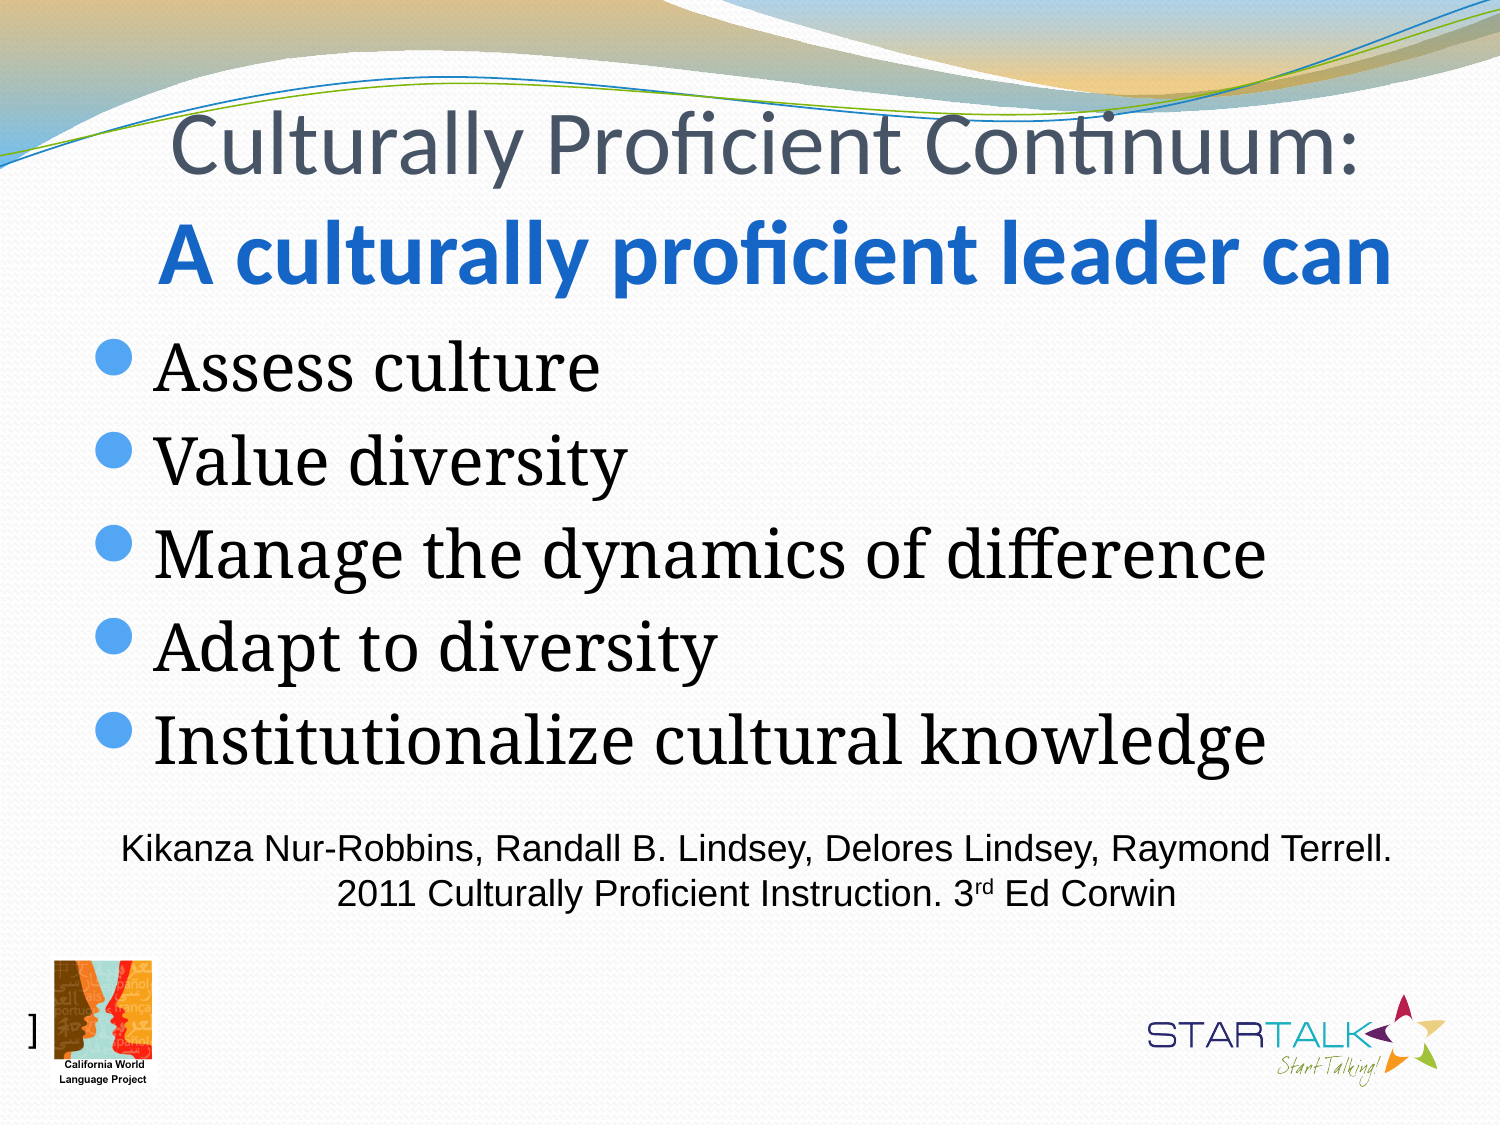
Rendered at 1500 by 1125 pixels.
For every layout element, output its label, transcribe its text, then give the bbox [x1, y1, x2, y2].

picture [1148, 1056, 1446, 1087]
title Culturally Proficient Continuum: A culturally proficient leader can [33, 74, 1500, 304]
picture [50, 1056, 158, 1088]
text_box Kikanza Nur-Robbins, Randall B. Lindsey, Delores Lindsey, Raymond Terrell. 2011 Culturally Proficient Instruction. 3rd Ed Corwin ] [13, 816, 1500, 1056]
list Assess culture Value diversity Manage the dynamics of difference Adapt to diversity Institutionalize cultural knowledge [74, 317, 1426, 810]
